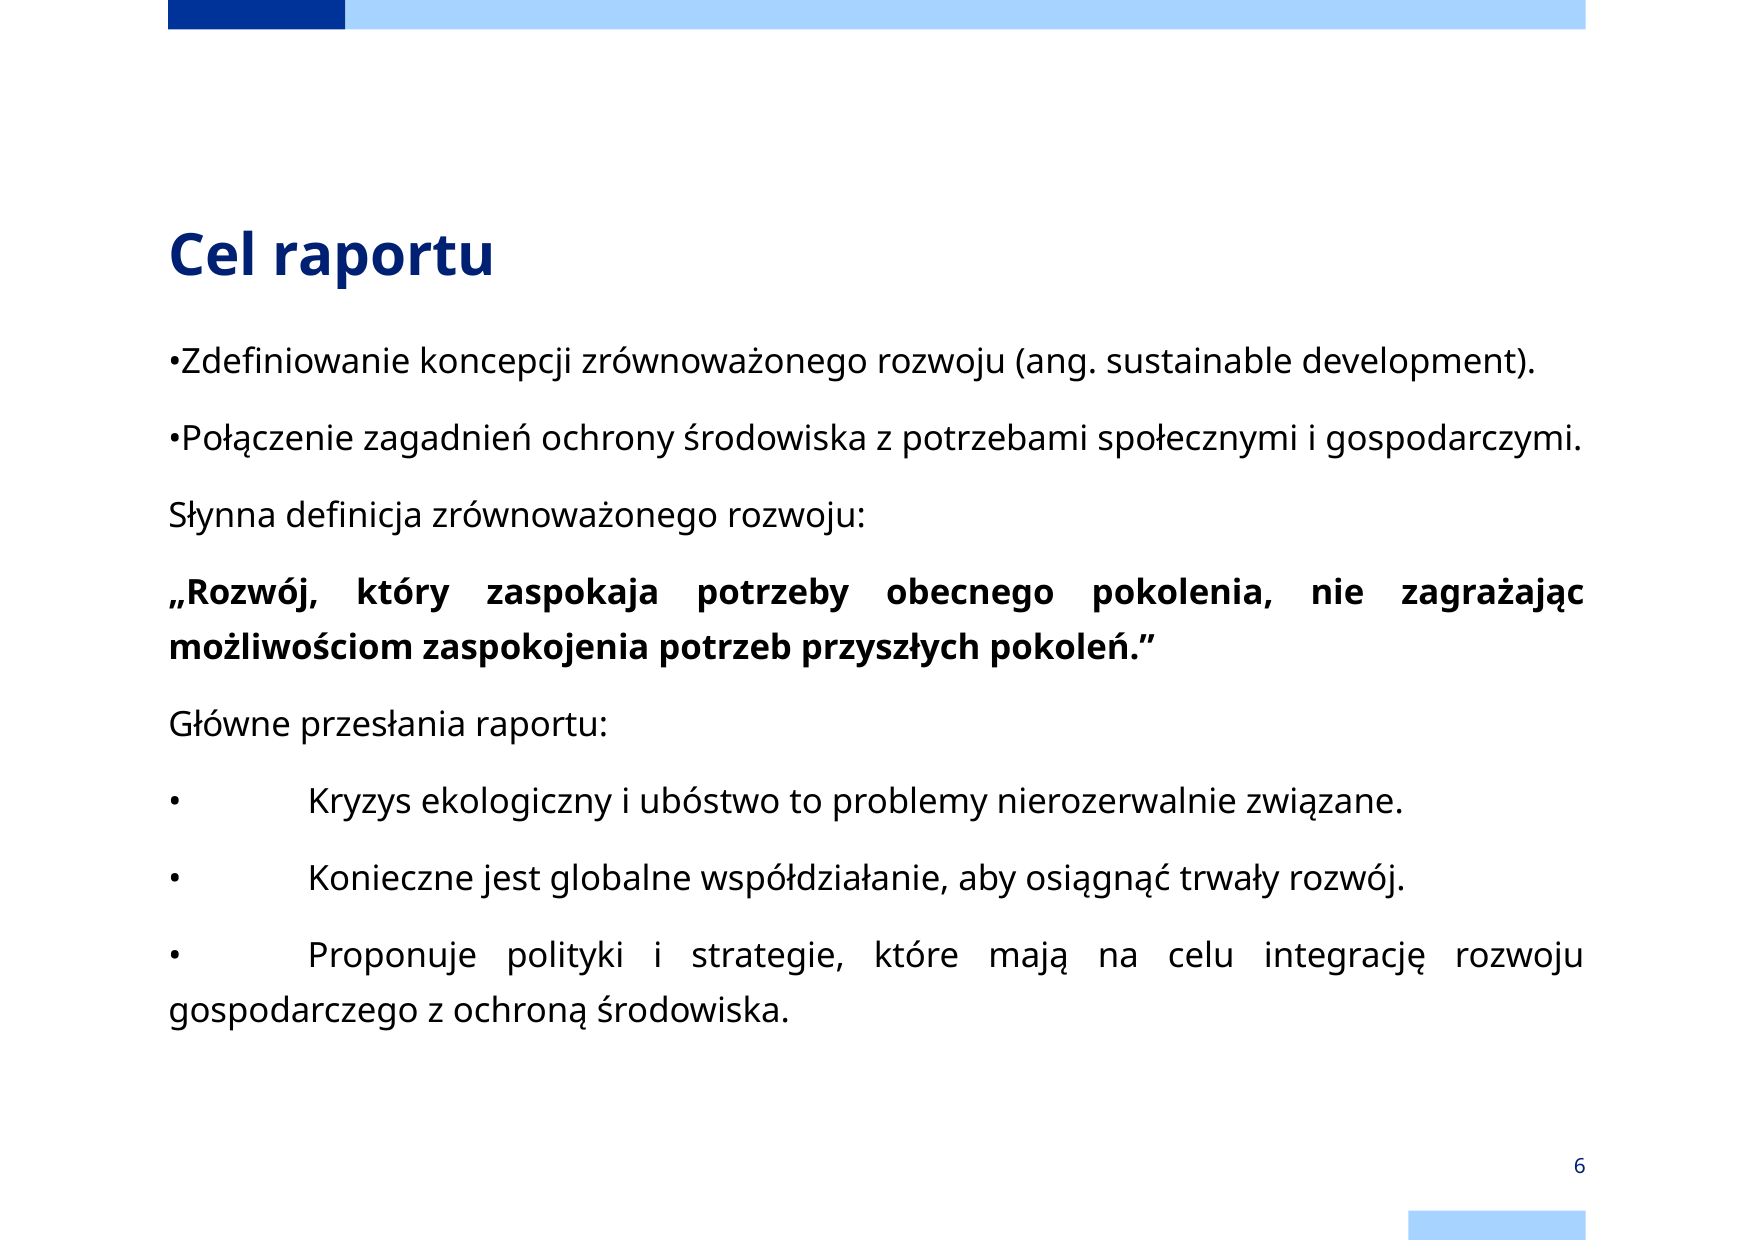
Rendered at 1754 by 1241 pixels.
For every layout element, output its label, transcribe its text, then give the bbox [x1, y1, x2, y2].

title Cel raportu [168, 147, 1586, 324]
list •Zdefiniowanie koncepcji zrównoważonego rozwoju (ang. sustainable development). •Połączenie zagadnień ochrony środowiska z potrzebami społecznymi i gospodarczymi. Słynna definicja zrównoważonego rozwoju: „Rozwój, który zaspokaja potrzeby obecnego pokolenia, nie zagrażając możliwościom zaspokojenia potrzeb przyszłych pokoleń.” Główne przesłania raportu: • Kryzys ekologiczny i ubóstwo to problemy nierozerwalnie związane. • Konieczne jest globalne współdziałanie, aby osiągnąć trwały rozwój. • Proponuje polityki i strategie, które mają na celu integrację rozwoju gospodarczego z ochroną środowiska. [168, 324, 1586, 1093]
slide_number ‹#› [1408, 1151, 1586, 1182]
